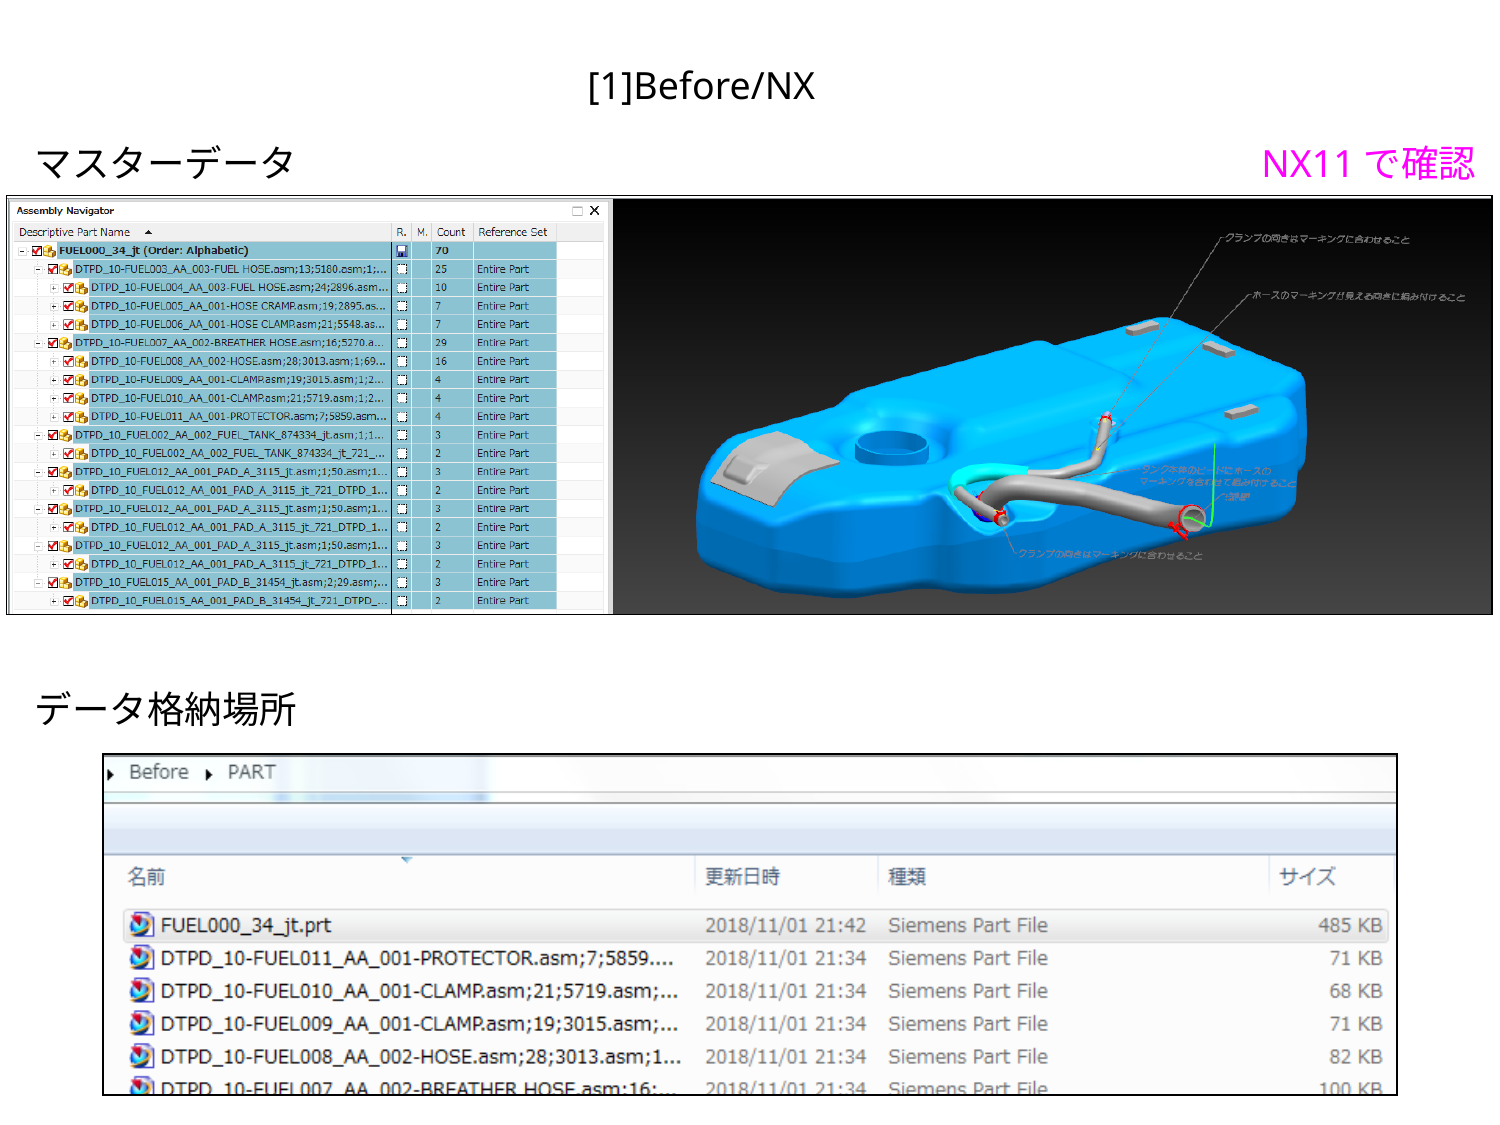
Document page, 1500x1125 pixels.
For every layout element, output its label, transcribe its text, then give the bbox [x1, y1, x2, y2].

text_box データ格納場所 [19, 679, 750, 739]
picture [103, 754, 1397, 1095]
text_box [1]Before/NX [572, 54, 1188, 115]
picture [7, 195, 1492, 614]
text_box NX11で確認 [761, 132, 1492, 193]
text_box マスターデータ [19, 132, 750, 193]
